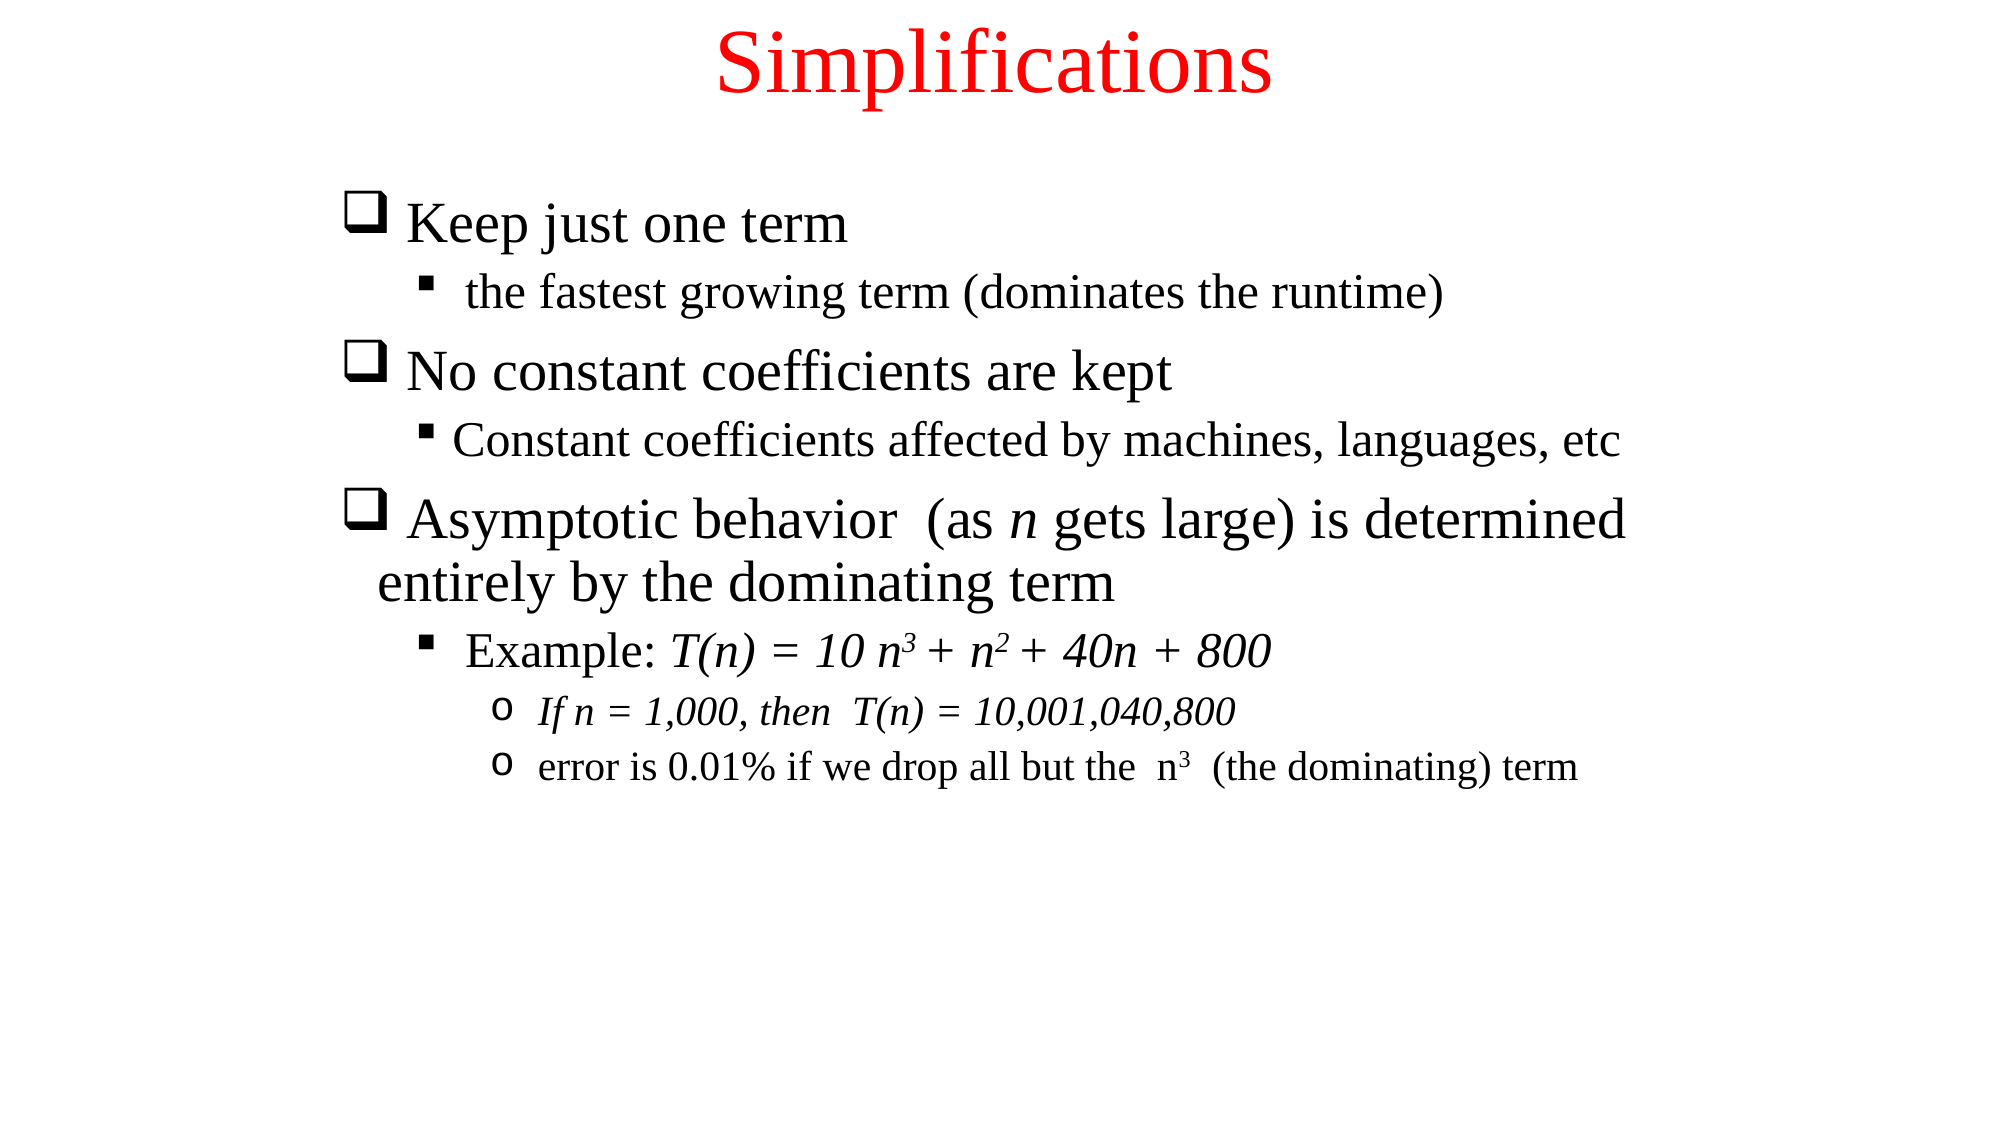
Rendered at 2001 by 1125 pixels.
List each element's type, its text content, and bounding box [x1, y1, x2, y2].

list Keep just one term the fastest growing term (dominates the runtime) No constant coefficients are kept Constant coefficients affected by machines, languages, etc Asymptotic behavior (as n gets large) is determined entirely by the dominating term Example: T(n) = 10 n3 + n2 + 40n + 800 If n = 1,000, then T(n) = 10,001,040,800 error is 0.01% if we drop all but the n3 (the dominating) term [324, 184, 1676, 1006]
title Simplifications [273, 0, 1717, 126]
